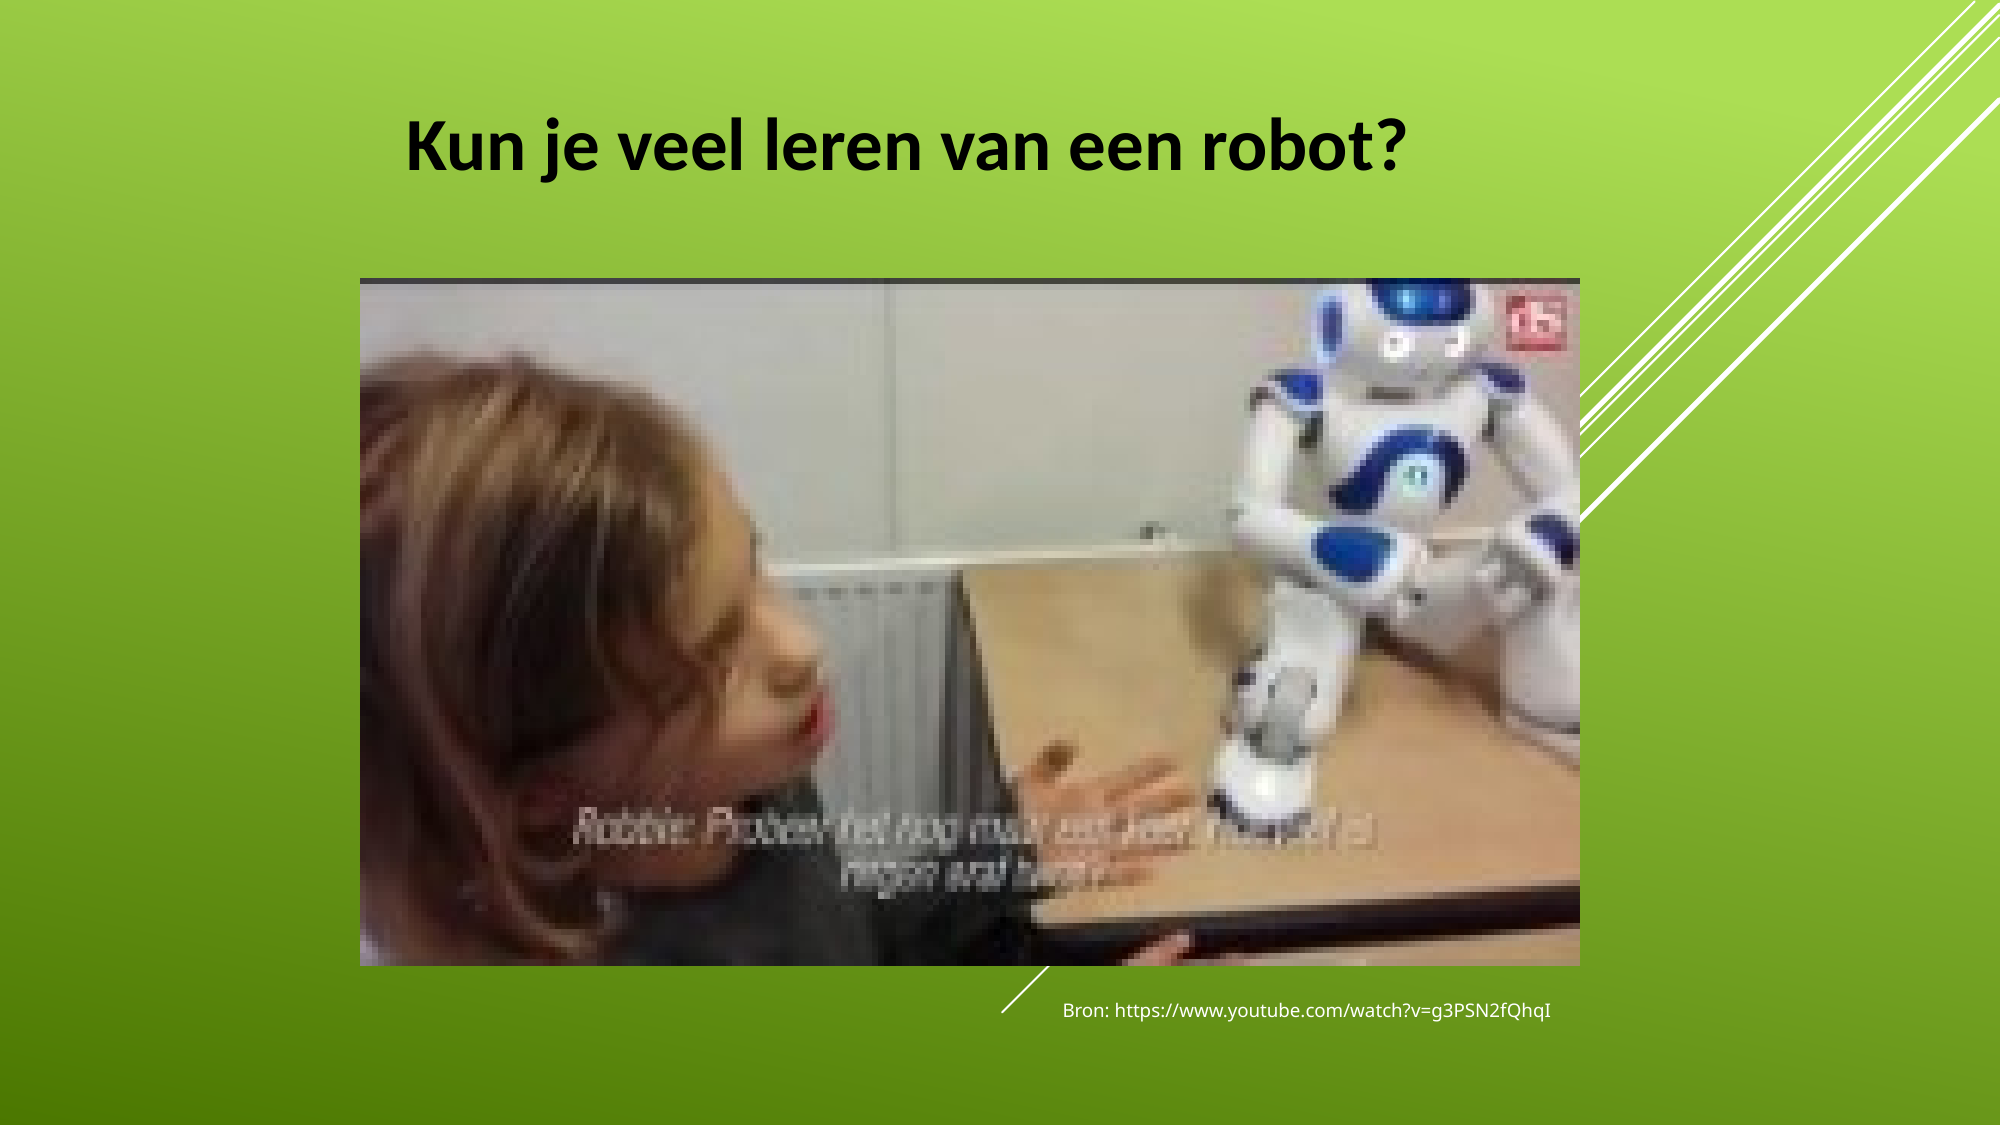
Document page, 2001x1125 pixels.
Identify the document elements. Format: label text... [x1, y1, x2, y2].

text_box Kun je veel leren van een robot? [252, 80, 1580, 814]
text_box Bron: https://www.youtube.com/watch?v=g3PSN2fQhqI [1047, 991, 2000, 1029]
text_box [359, 277, 1581, 967]
